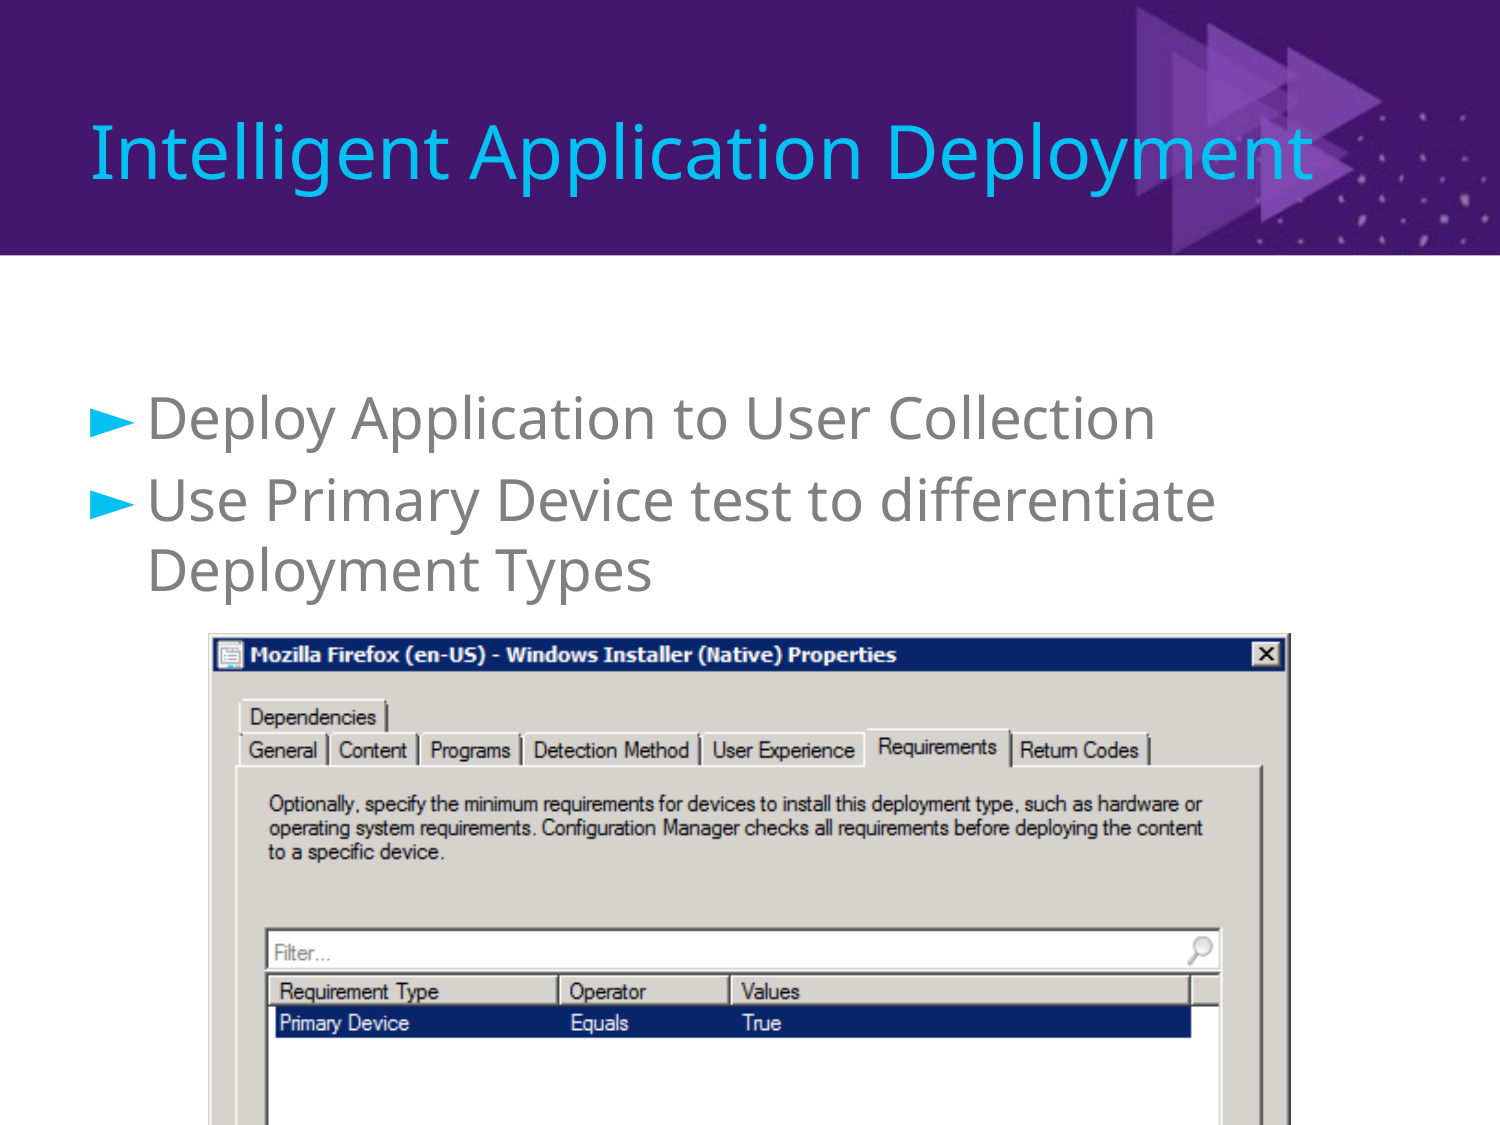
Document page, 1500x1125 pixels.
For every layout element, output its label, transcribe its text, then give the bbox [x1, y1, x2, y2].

list Deploy Application to User Collection Use Primary Device test to differentiate Deployment Types [75, 373, 1425, 1005]
title Intelligent Application Deployment [75, 56, 1425, 244]
picture [208, 633, 1292, 1125]
picture [0, 0, 1500, 255]
